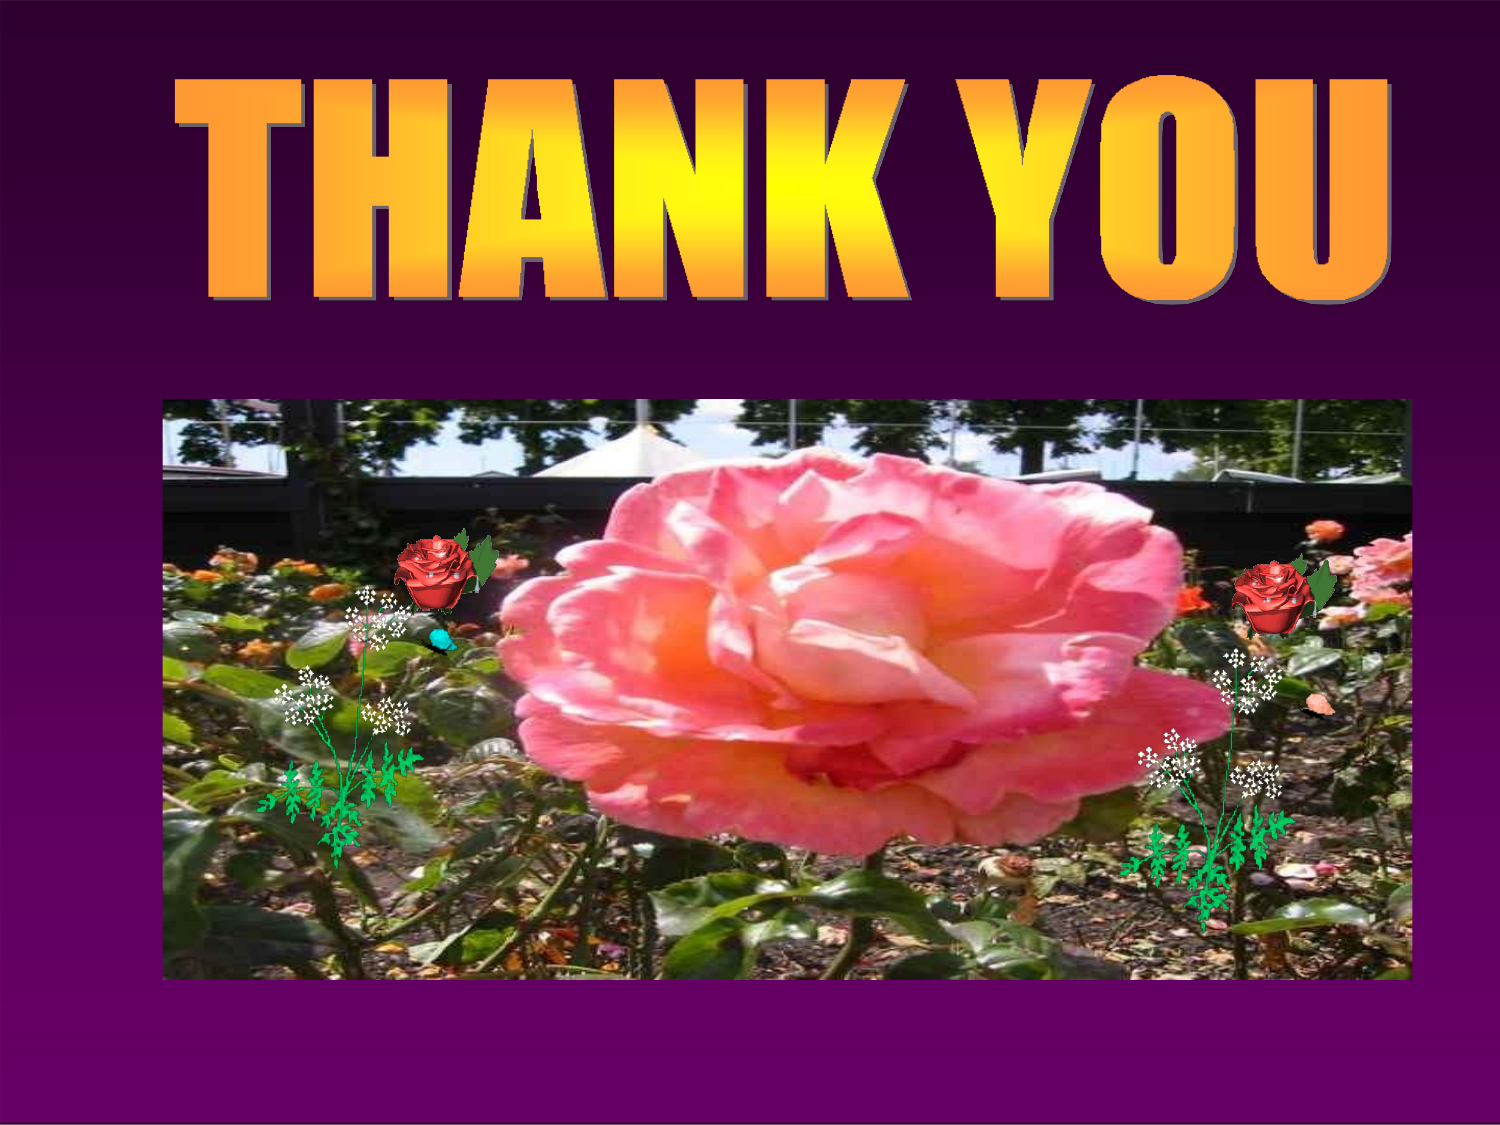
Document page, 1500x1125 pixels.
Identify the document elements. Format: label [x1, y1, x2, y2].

text_box [162, 399, 1413, 980]
text_box [1099, 637, 1358, 943]
text_box [1224, 537, 1338, 663]
text_box [178, 78, 1392, 305]
text_box [387, 512, 500, 638]
picture [0, 0, 1500, 1125]
text_box [174, 74, 1388, 300]
text_box [237, 575, 483, 880]
